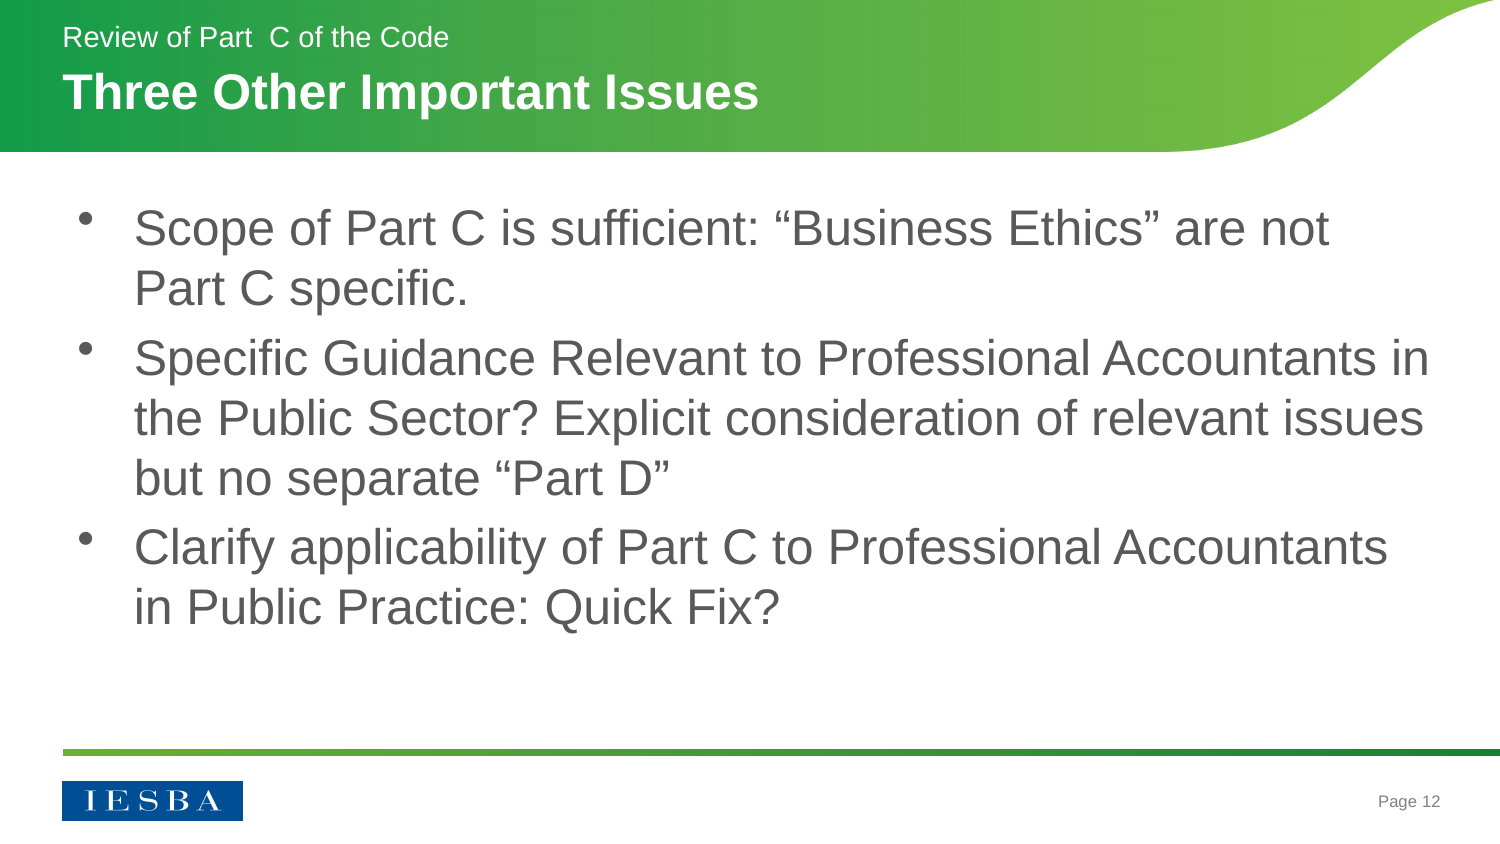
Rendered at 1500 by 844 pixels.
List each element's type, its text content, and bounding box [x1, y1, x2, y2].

picture [0, 0, 1497, 152]
title Three Other Important Issues [62, 56, 1300, 122]
subtitle Review of Part C of the Code [62, 18, 500, 47]
picture [62, 781, 243, 821]
list Scope of Part C is sufficient: “Business Ethics” are not Part C specific. Specific Guidance Relevant to Professional Accountants in the Public Sector? Explicit consideration of relevant issues but no separate “Part D” Clarify applicability of Part C to Professional Accountants in Public Practice: Quick Fix? [62, 187, 1450, 694]
